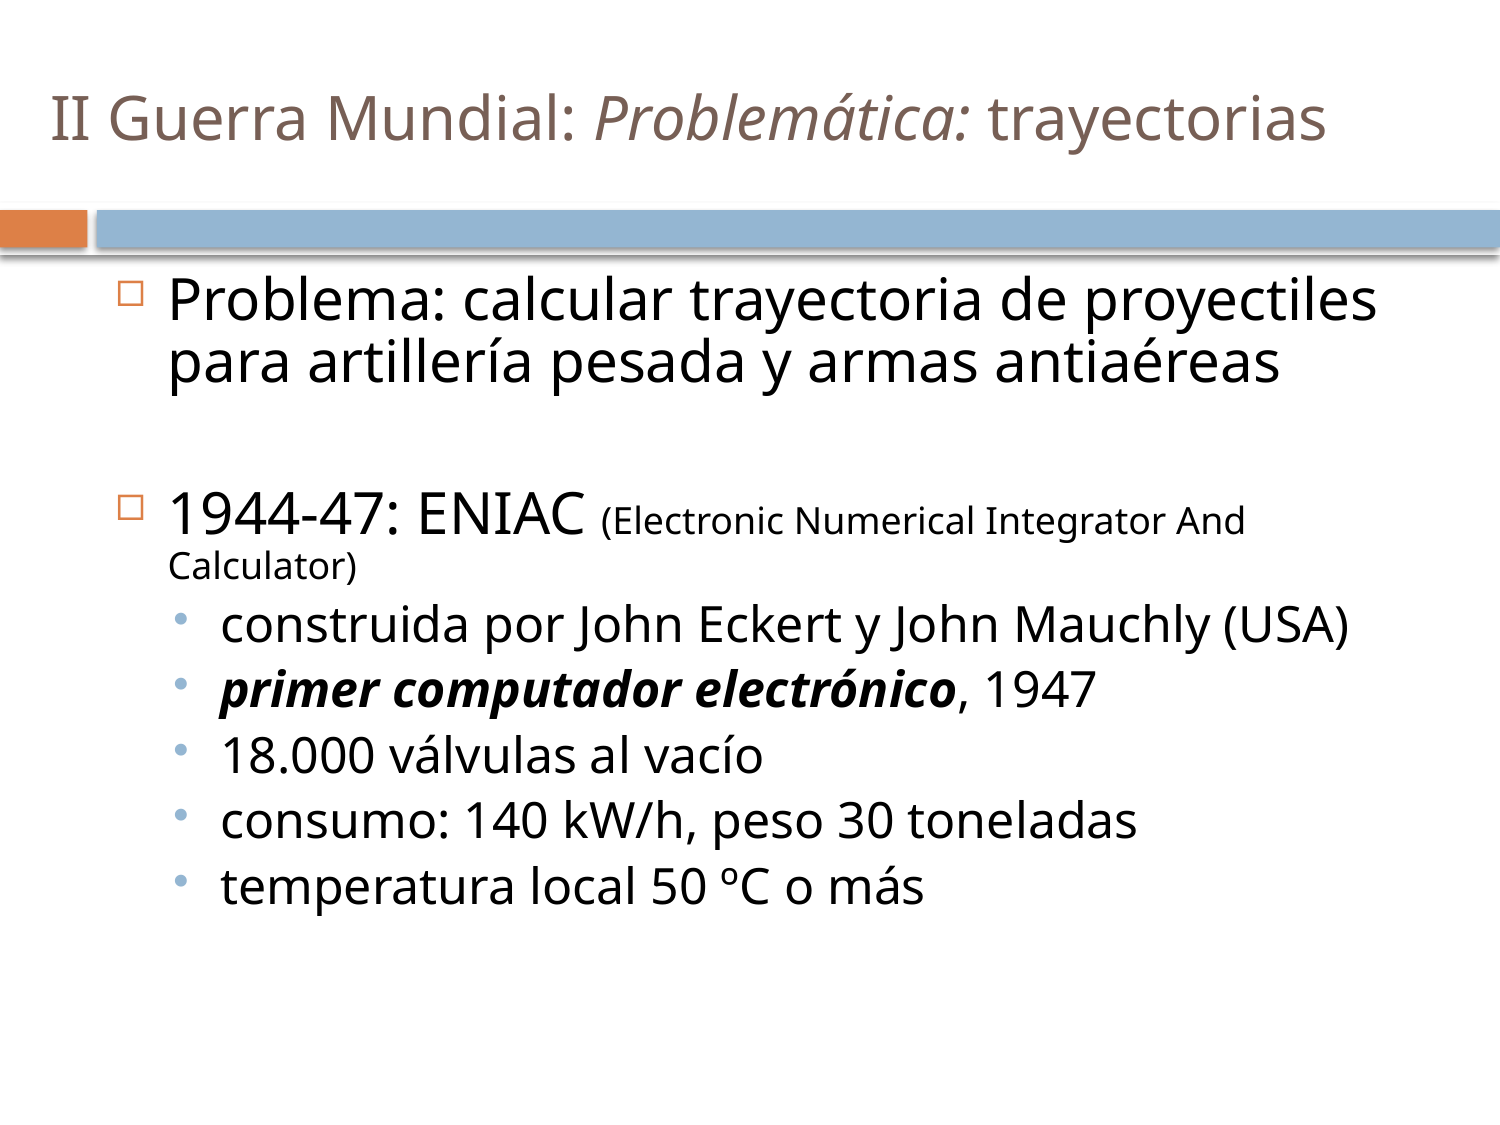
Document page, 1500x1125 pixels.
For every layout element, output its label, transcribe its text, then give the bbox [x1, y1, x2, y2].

title II Guerra Mundial: Problemática: trayectorias [35, 47, 1461, 185]
list Problema: calcular trayectoria de proyectiles para artillería pesada y armas antiaéreas 1944-47: ENIAC (Electronic Numerical Integrator And Calculator) construida por John Eckert y John Mauchly (USA) primer computador electrónico, 1947 18.000 válvulas al vacío consumo: 140 kW/h, peso 30 toneladas temperatura local 50 ºC o más [100, 262, 1438, 1000]
